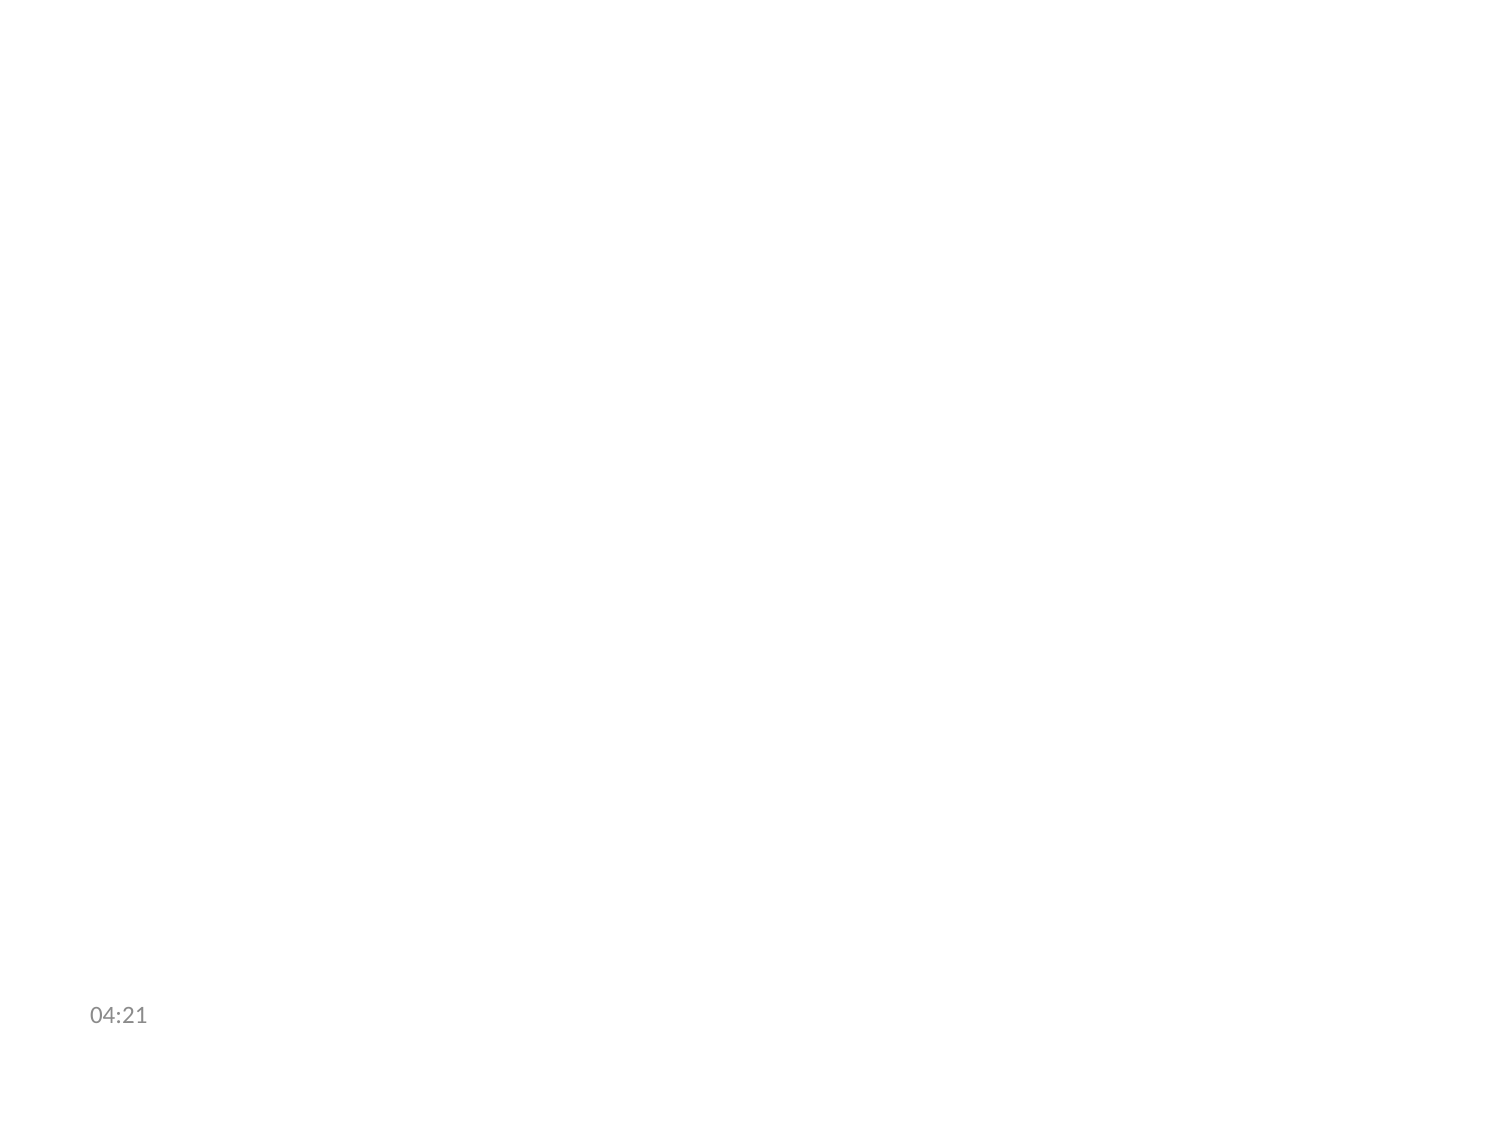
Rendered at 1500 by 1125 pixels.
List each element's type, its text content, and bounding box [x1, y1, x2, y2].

text_box 15:35 [75, 983, 425, 1044]
